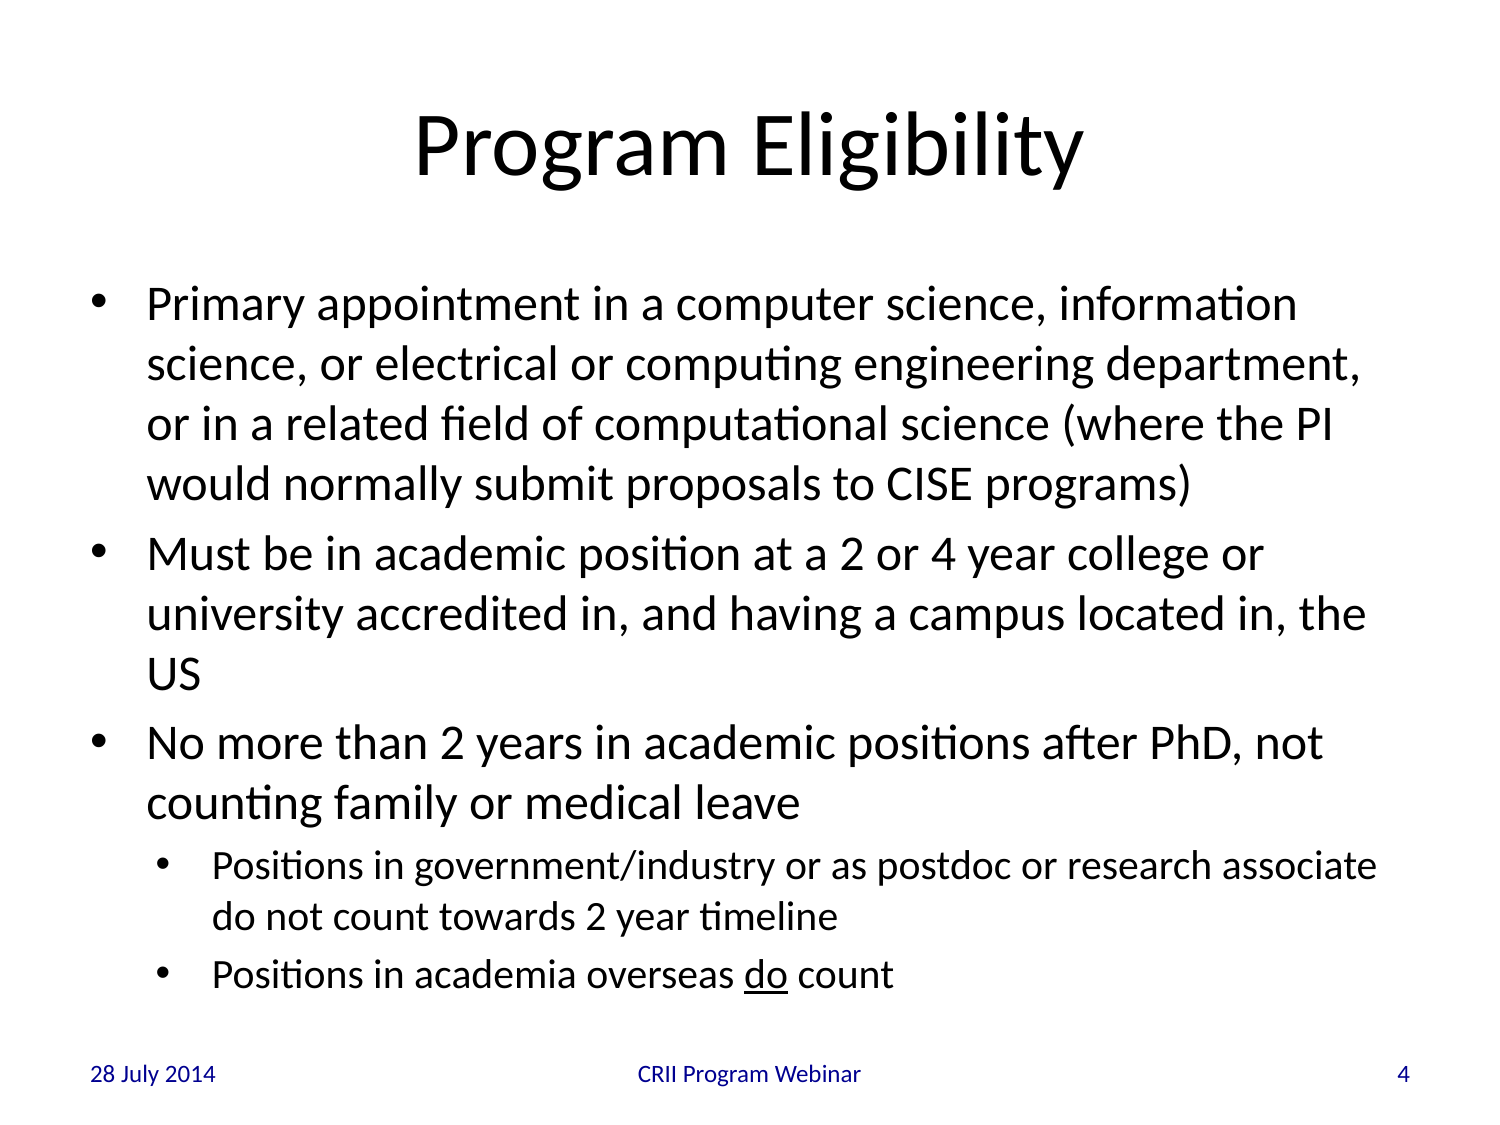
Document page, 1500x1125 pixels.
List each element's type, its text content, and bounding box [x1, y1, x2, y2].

slide_number 4 [1074, 1042, 1425, 1103]
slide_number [75, 1042, 425, 1103]
title Program Eligibility [75, 45, 1425, 233]
list Primary appointment in a computer science, information science, or electrical or computing engineering department, or in a related field of computational science (where the PI would normally submit proposals to CISE programs) Must be in academic position at a 2 or 4 year college or university accredited in, and having a campus located in, the US No more than 2 years in academic positions after PhD, not counting family or medical leave Positions in government/industry or as postdoc or research associate do not count towards 2 year timeline Positions in academia overseas do count [75, 262, 1425, 1005]
footer CRII Program Webinar [512, 1042, 988, 1103]
